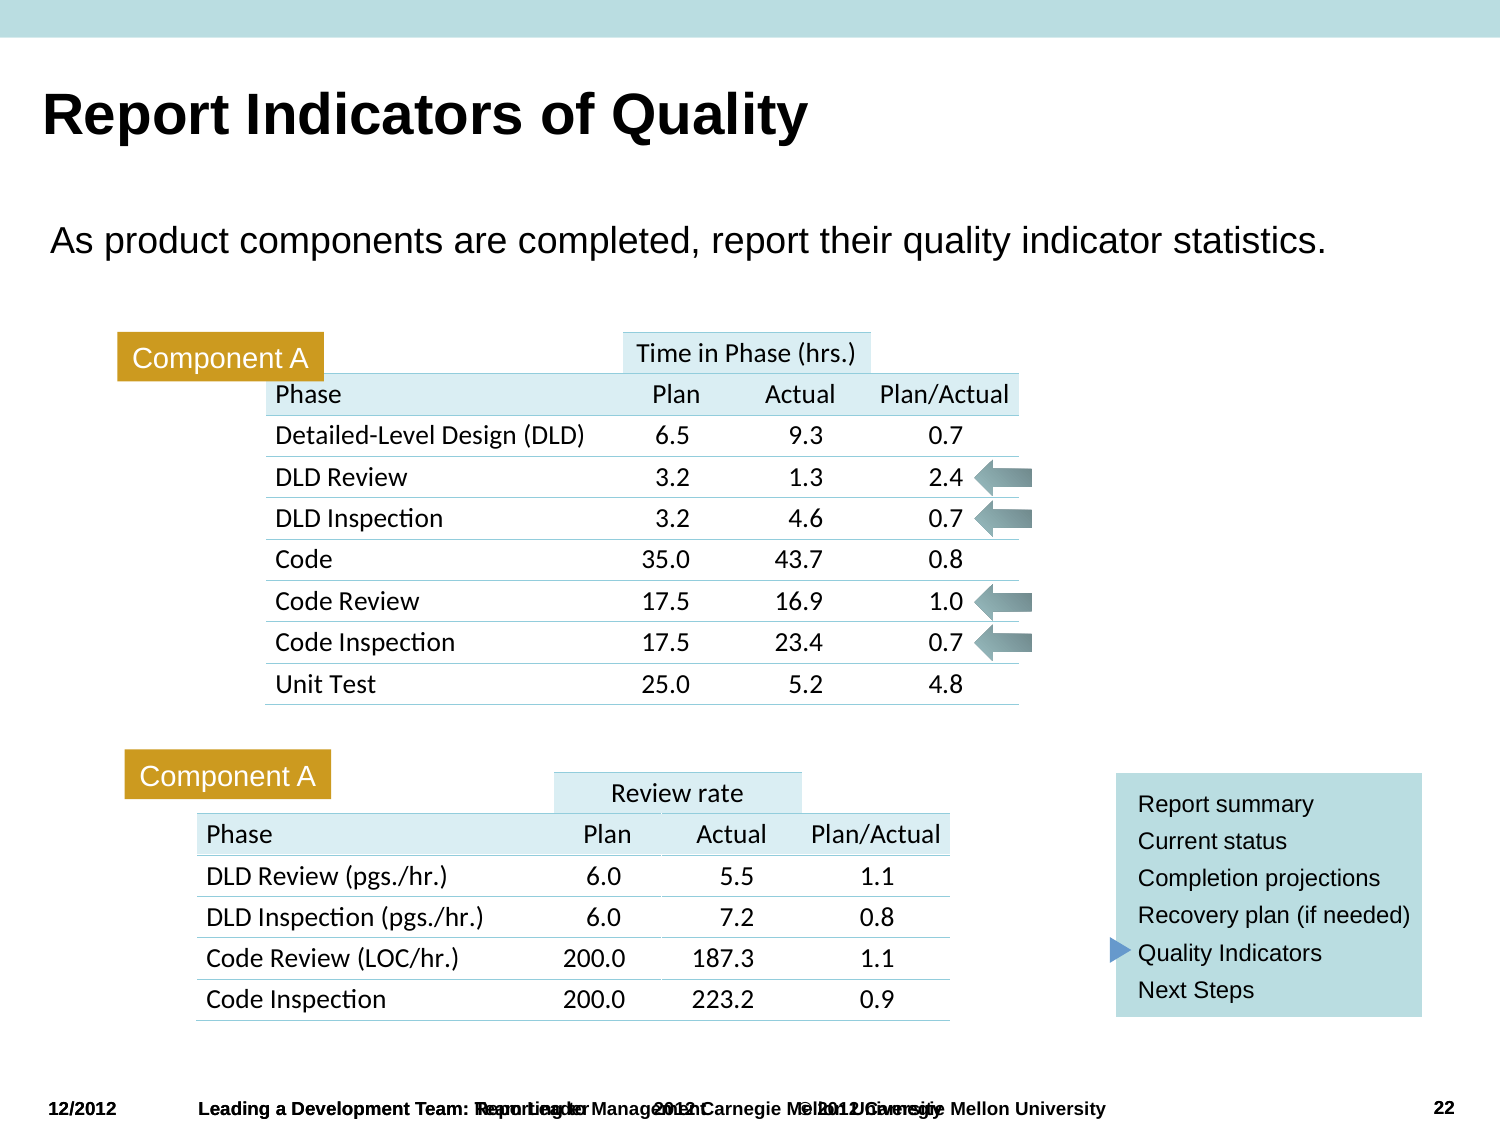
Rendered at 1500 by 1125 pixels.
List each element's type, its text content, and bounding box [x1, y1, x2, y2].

picture [1115, 772, 1426, 1019]
picture [177, 771, 994, 1048]
list As product components are completed, report their quality indicator statistics. [50, 215, 1437, 300]
title Report Indicators of Quality [42, 89, 1438, 147]
picture [170, 331, 1308, 745]
text_box Component A [124, 749, 332, 800]
text_box Component A [117, 331, 169, 382]
